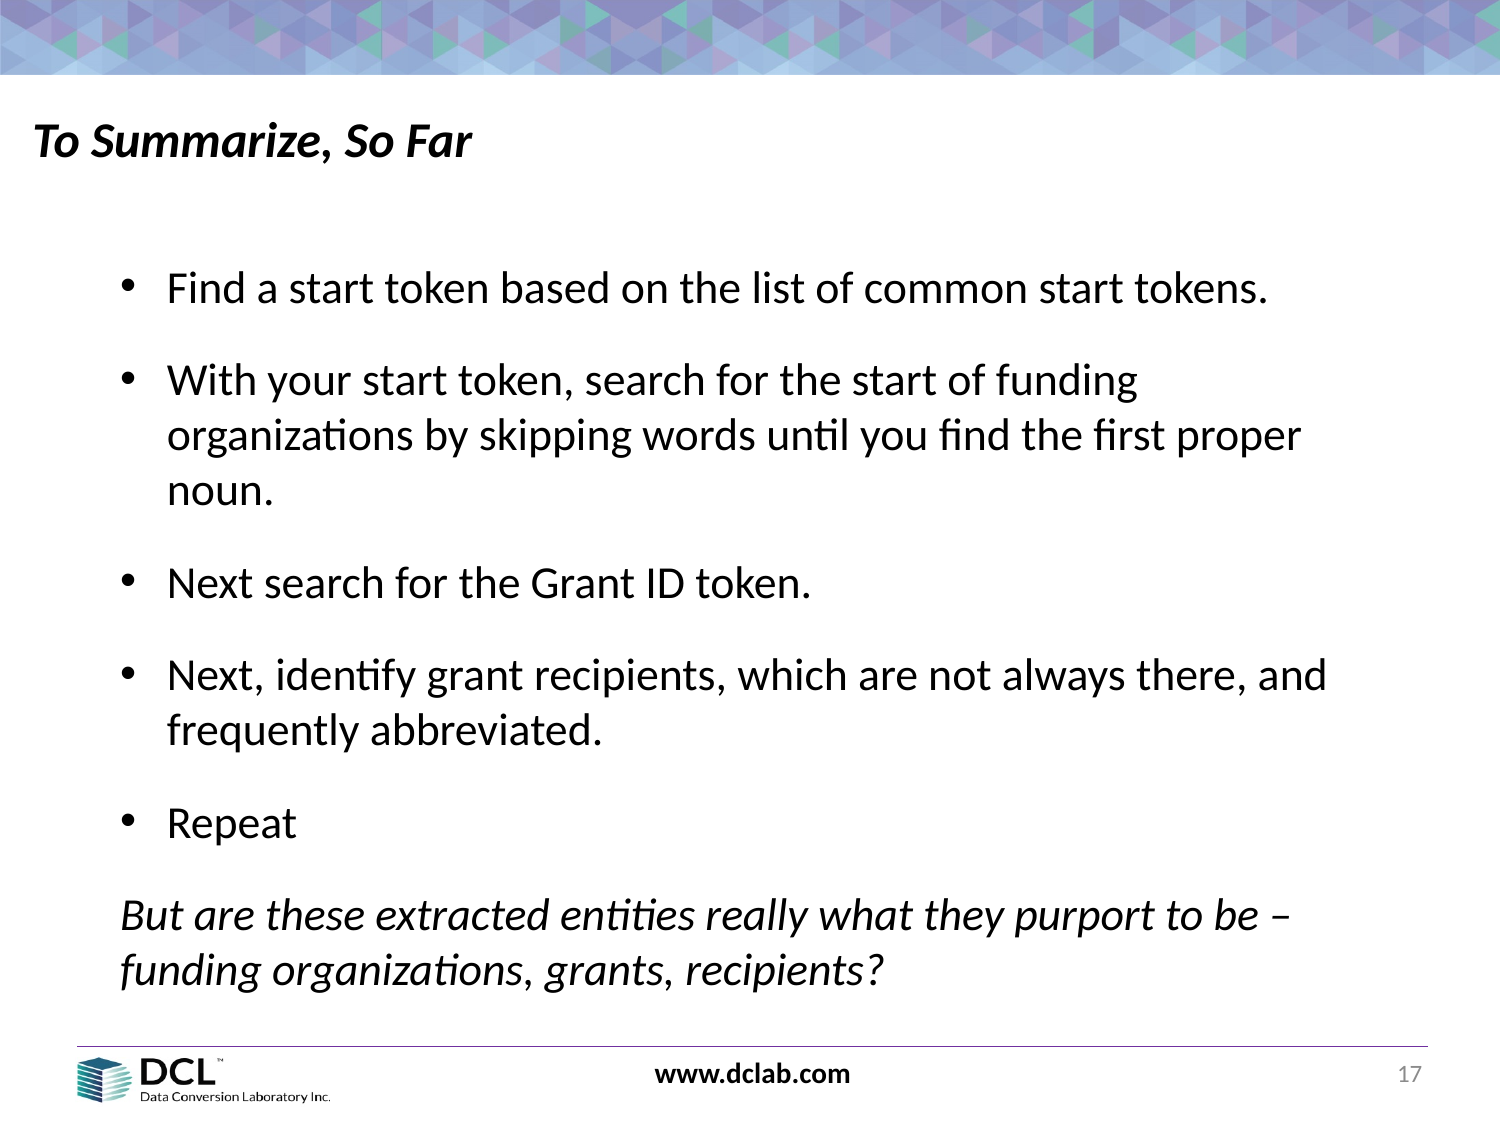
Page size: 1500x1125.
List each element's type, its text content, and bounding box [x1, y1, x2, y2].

picture [75, 1057, 330, 1107]
text_box To Summarize, So Far [24, 99, 1357, 175]
slide_number 17 [1087, 1042, 1438, 1103]
picture [0, 0, 1500, 75]
text_box Find a start token based on the list of common start tokens. With your start token, search for the start of funding organizations by skipping words until you find the first proper noun. Next search for the Grant ID token. Next, identify grant recipients, which are not always there, and frequently abbreviated. Repeat But are these extracted entities really what they purport to be – funding organizations, grants, recipients? [112, 249, 1402, 1003]
